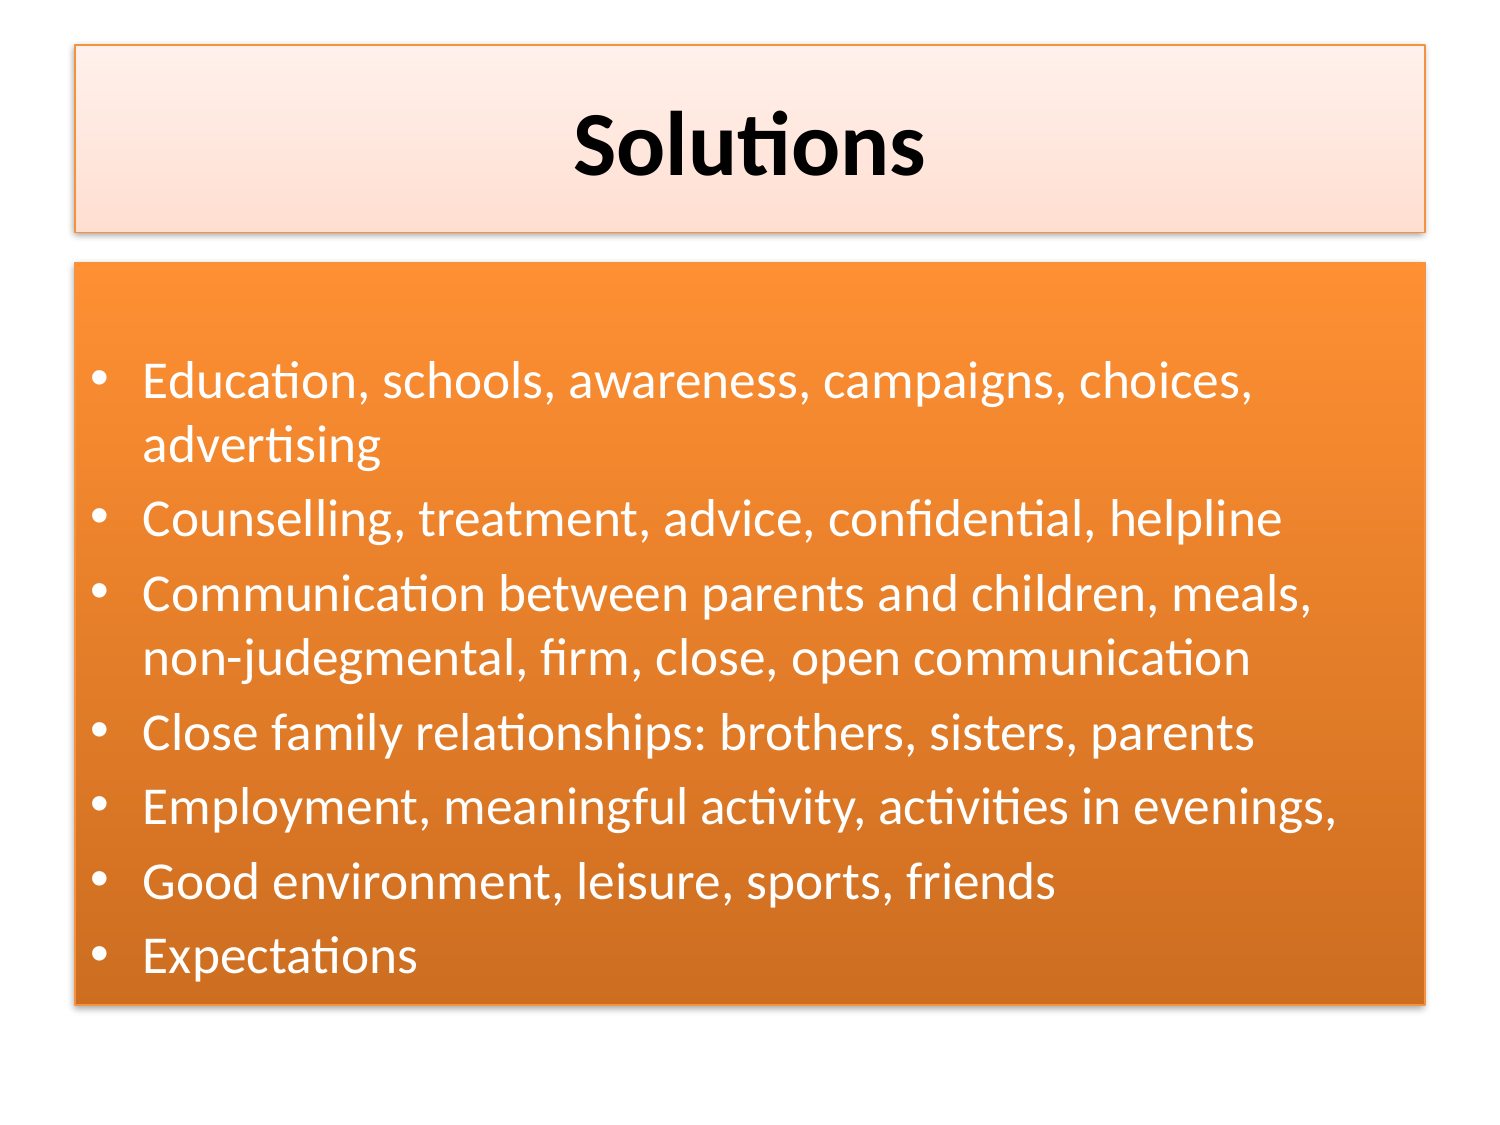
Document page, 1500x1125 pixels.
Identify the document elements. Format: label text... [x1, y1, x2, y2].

title Solutions [74, 44, 1426, 233]
list Education, schools, awareness, campaigns, choices, advertising Counselling, treatment, advice, confidential, helpline Communication between parents and children, meals, non-judegmental, firm, close, open communication Close family relationships: brothers, sisters, parents Employment, meaningful activity, activities in evenings, Good environment, leisure, sports, friends Expectations [74, 262, 1426, 1006]
